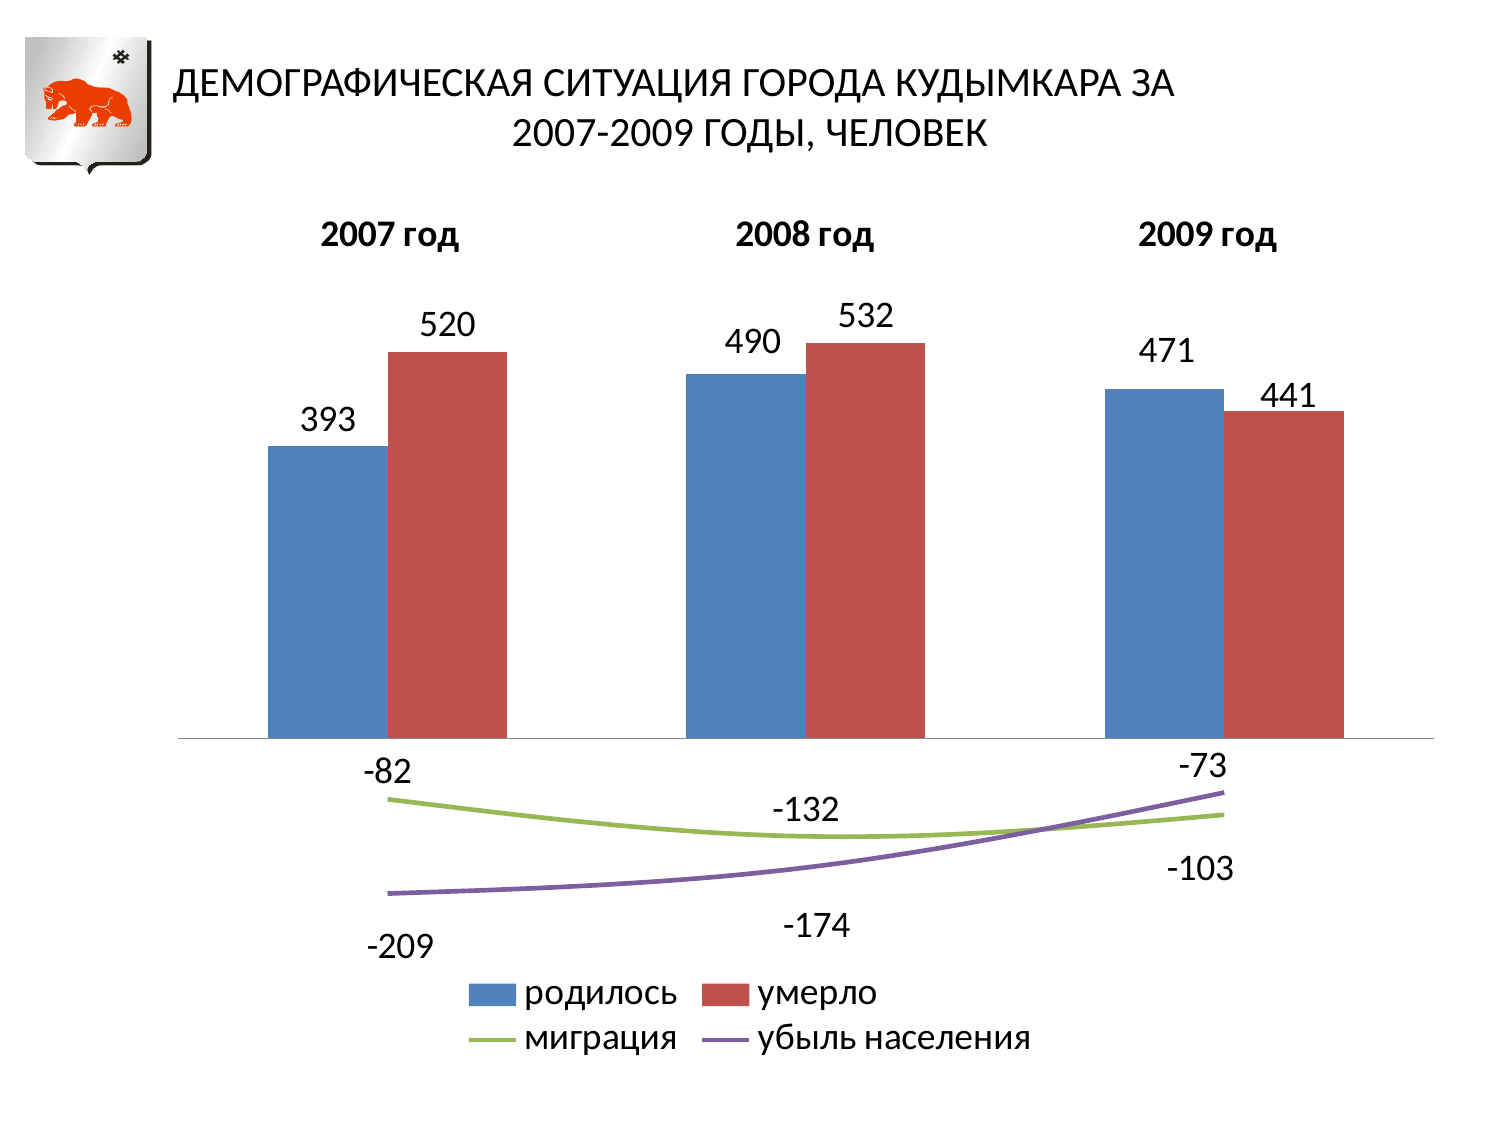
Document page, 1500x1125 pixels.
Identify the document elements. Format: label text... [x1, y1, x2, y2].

picture [23, 34, 153, 176]
title ДЕМОГРАФИЧЕСКАЯ СИТУАЦИЯ ГОРОДА КУДЫМКАРА ЗА 2007-2009 ГОДЫ, ЧЕЛОВЕК [157, 45, 1425, 164]
chart [46, 175, 1454, 1067]
